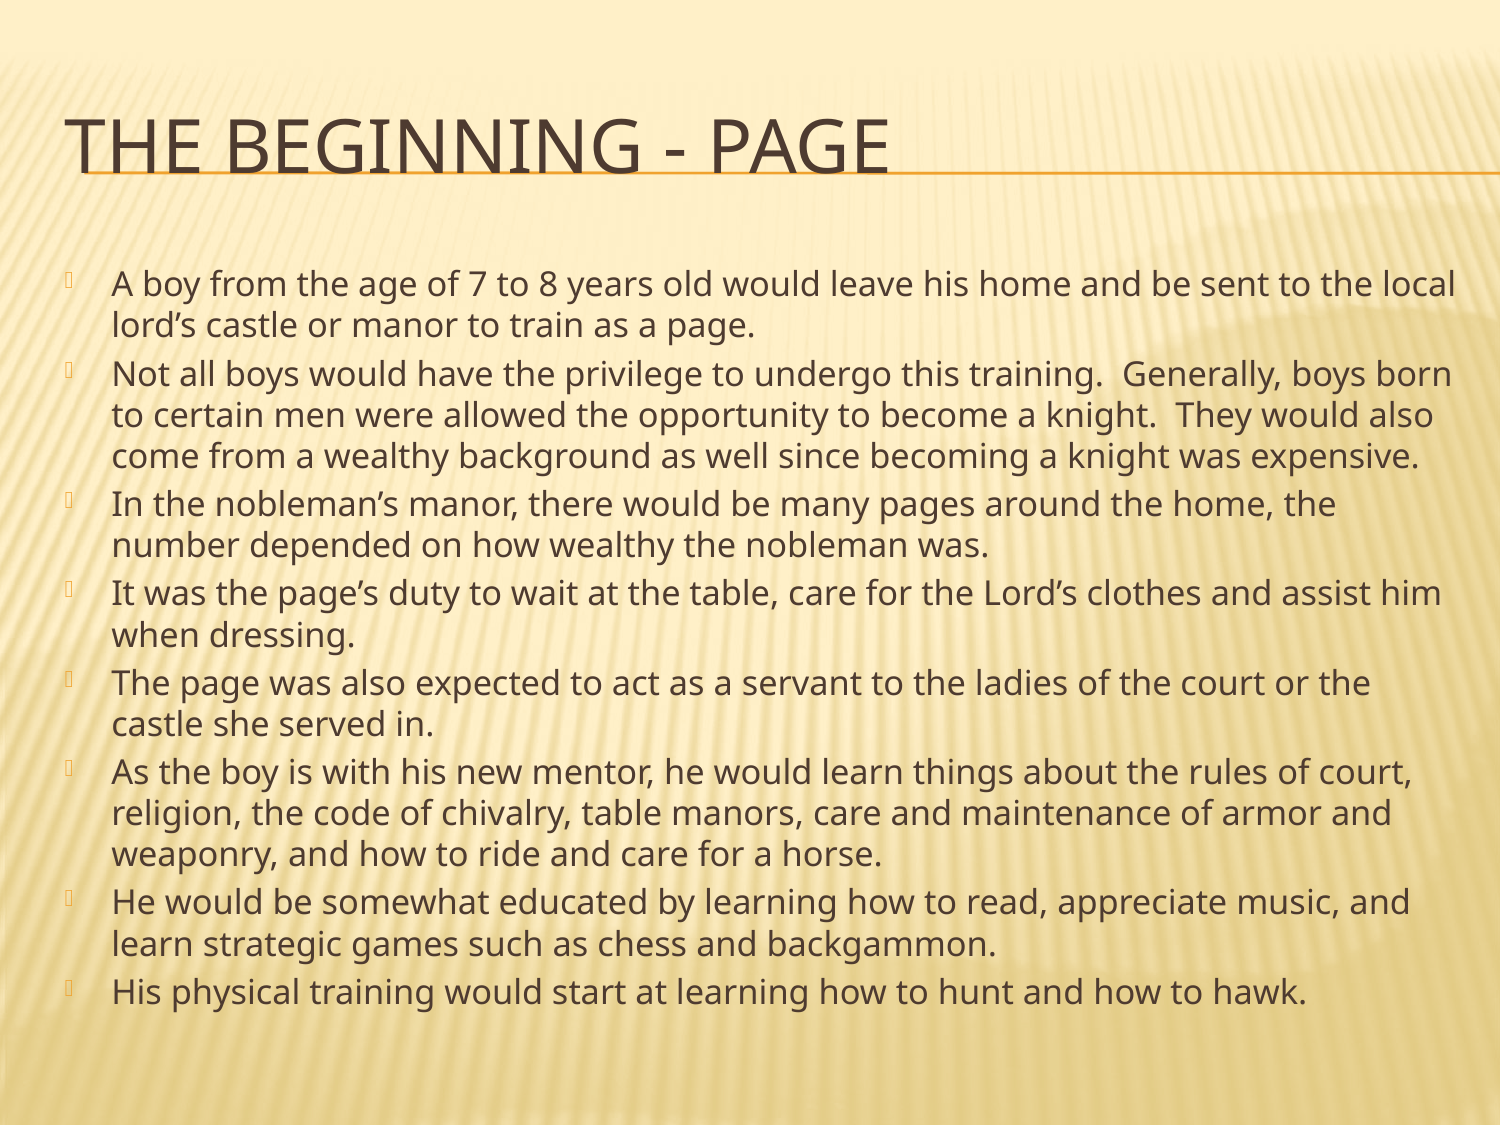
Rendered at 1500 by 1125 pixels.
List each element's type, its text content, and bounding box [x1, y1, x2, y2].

title The Beginning - Page [50, 75, 1475, 213]
list A boy from the age of 7 to 8 years old would leave his home and be sent to the local lord’s castle or manor to train as a page. Not all boys would have the privilege to undergo this training. Generally, boys born to certain men were allowed the opportunity to become a knight. They would also come from a wealthy background as well since becoming a knight was expensive. In the nobleman’s manor, there would be many pages around the home, the number depended on how wealthy the nobleman was. It was the page’s duty to wait at the table, care for the Lord’s clothes and assist him when dressing. The page was also expected to act as a servant to the ladies of the court or the castle she served in. As the boy is with his new mentor, he would learn things about the rules of court, religion, the code of chivalry, table manors, care and maintenance of armor and weaponry, and how to ride and care for a horse. He would be somewhat educated by learning how to read, appreciate music, and learn strategic games such as chess and backgammon. His physical training would start at learning how to hunt and how to hawk. [50, 254, 1475, 1063]
